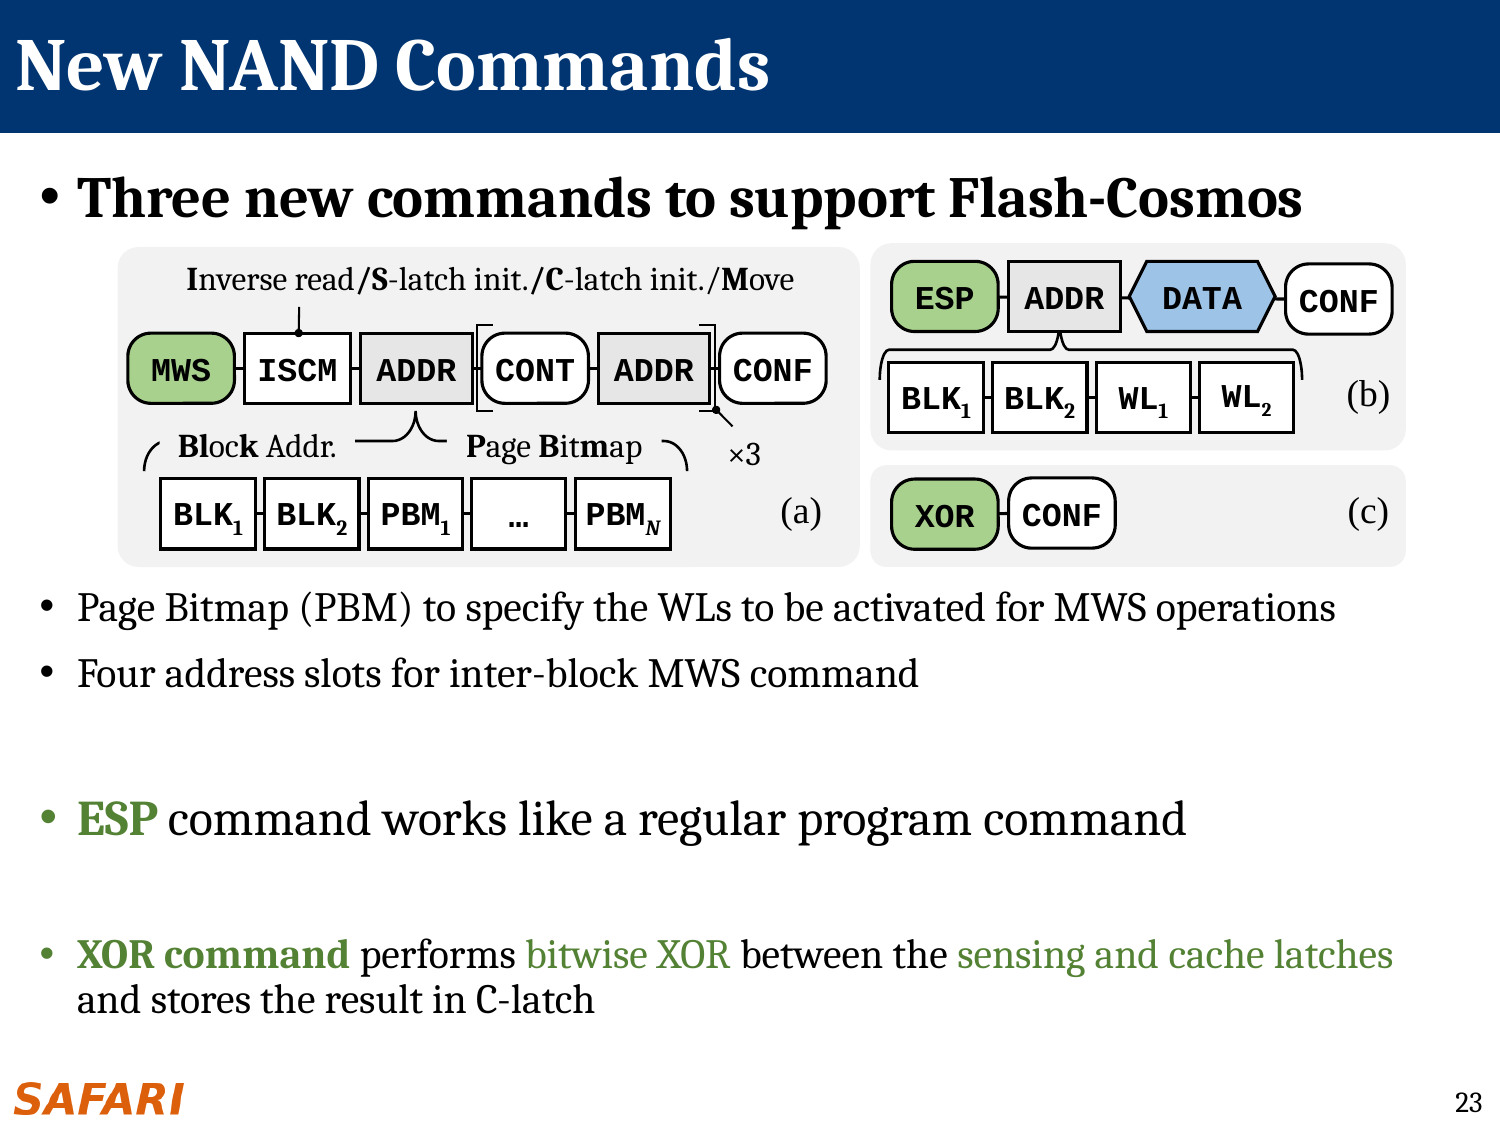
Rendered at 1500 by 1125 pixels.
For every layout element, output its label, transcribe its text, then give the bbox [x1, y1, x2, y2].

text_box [23, 243, 1412, 568]
title New NAND Commands [0, 0, 1500, 133]
text_box 23 [1366, 1075, 1498, 1125]
picture [12, 1073, 190, 1125]
list Three new commands to support Flash-Cosmos Page Bitmap (PBM) to specify the WLs to be activated for MWS operations Four address slots for inter-block MWS command ESP command works like a regular program command XOR command performs bitwise XOR between the sensing and cache latches and stores the result in C-latch [24, 159, 1476, 1043]
